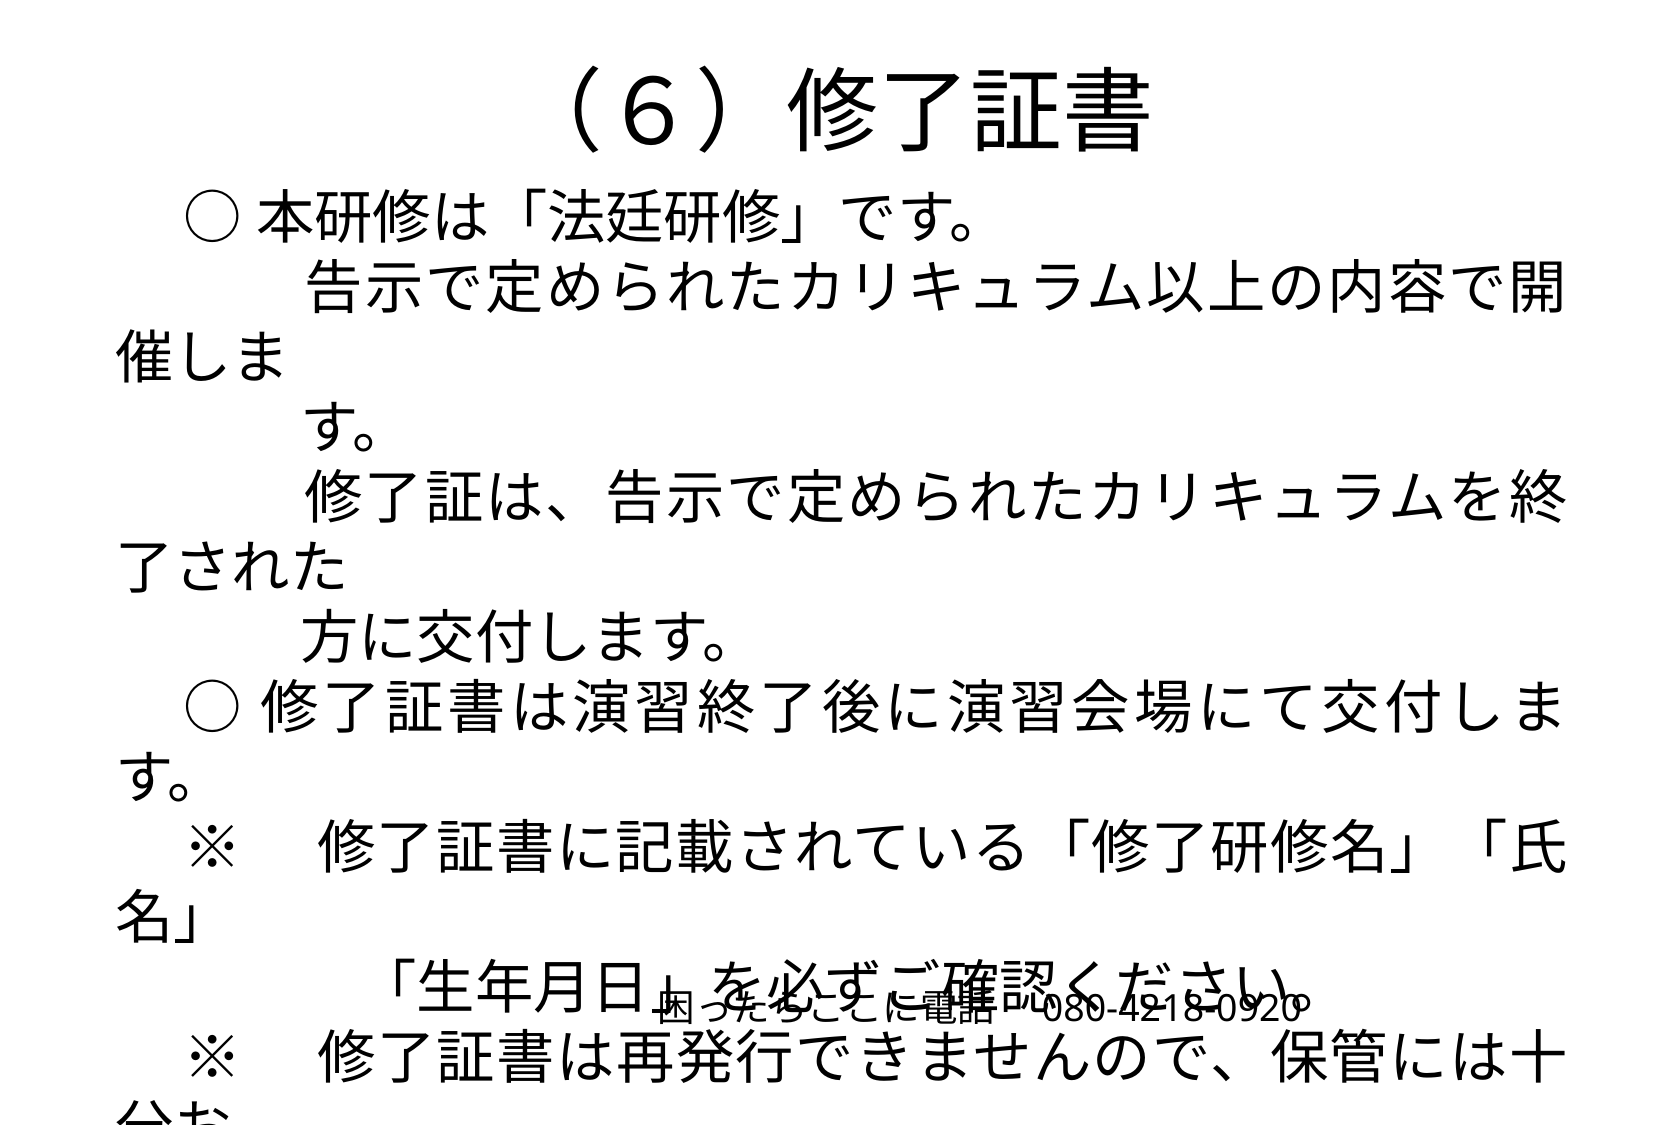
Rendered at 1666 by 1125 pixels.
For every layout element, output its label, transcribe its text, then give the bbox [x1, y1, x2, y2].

footer 困ったらここに電話 080-4218-0920 [560, 975, 1400, 1042]
title （６）修了証書 [83, 14, 1583, 203]
text_box ○本研修は「法廷研修」です。 告示で定められたカリキュラム以上の内容で開催しま す。 修了証は、告示で定められたカリキュラムを終了された 方に交付します。 ○修了証書は演習終了後に演習会場にて交付します。 ※ 修了証書に記載されている「修了研修名」「氏名」 「生年月日」を必ずご確認ください。 ※ 修了証書は再発行できませんので、保管には十分お 気をつけください。 [100, 203, 1583, 1125]
